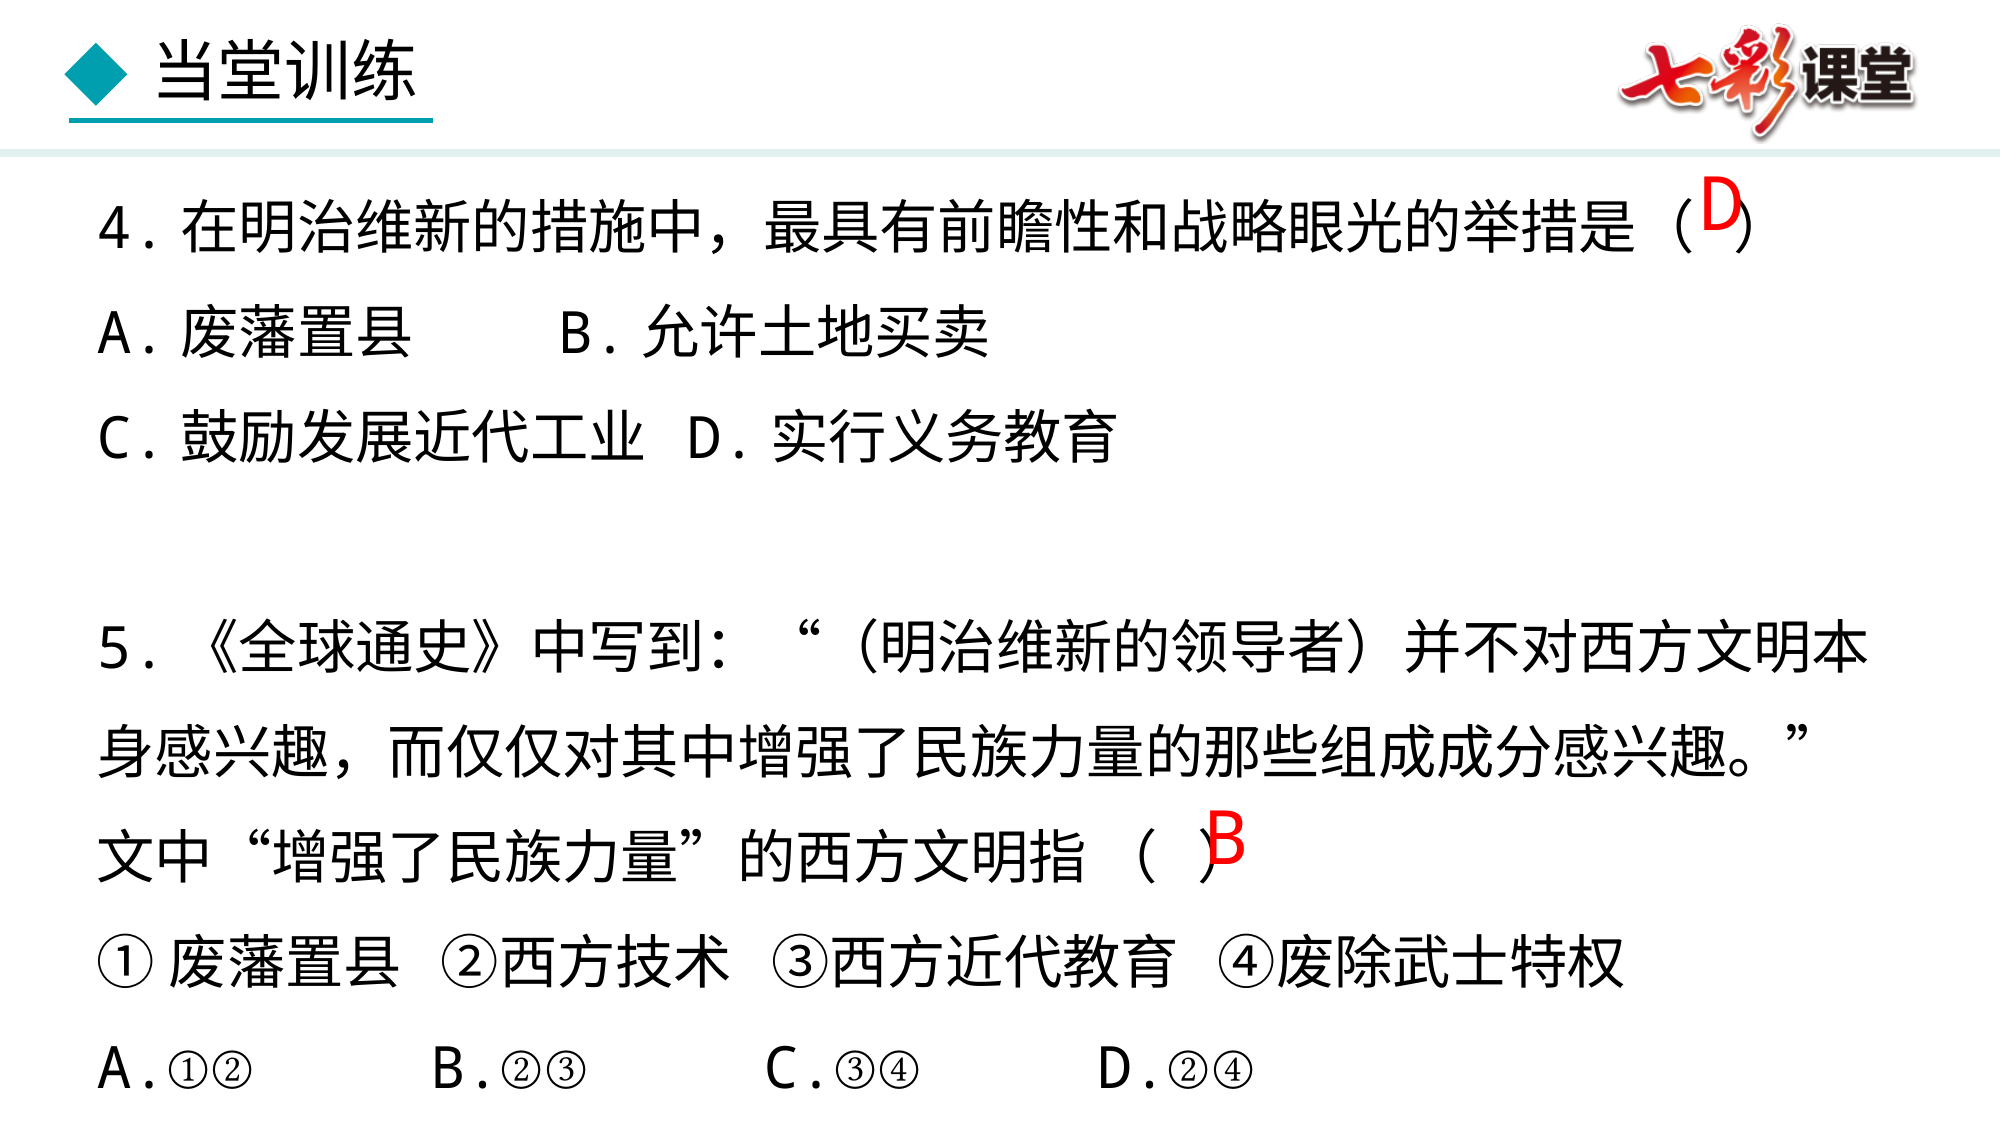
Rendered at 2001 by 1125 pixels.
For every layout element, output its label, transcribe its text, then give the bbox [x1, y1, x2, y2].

text_box 4.在明治维新的措施中，最具有前瞻性和战略眼光的举措是（ ） A.废藩置县 B.允许土地买卖 C.鼓励发展近代工业 D.实行义务教育 5.《全球通史》中写到：“（明治维新的领导者）并不对西方文明本身感兴趣，而仅仅对其中增强了民族力量的那些组成成分感兴趣。”文中“增强了民族力量”的西方文明指 （ ） ①废藩置县 ②西方技术 ③西方近代教育 ④废除武士特权 A.①② B.②③ C.③④ D.②④ [81, 147, 1909, 385]
text_box B [1188, 782, 1319, 888]
picture [1614, 19, 1923, 144]
text_box D [1685, 147, 1815, 253]
text_box [66, 385, 1956, 1125]
